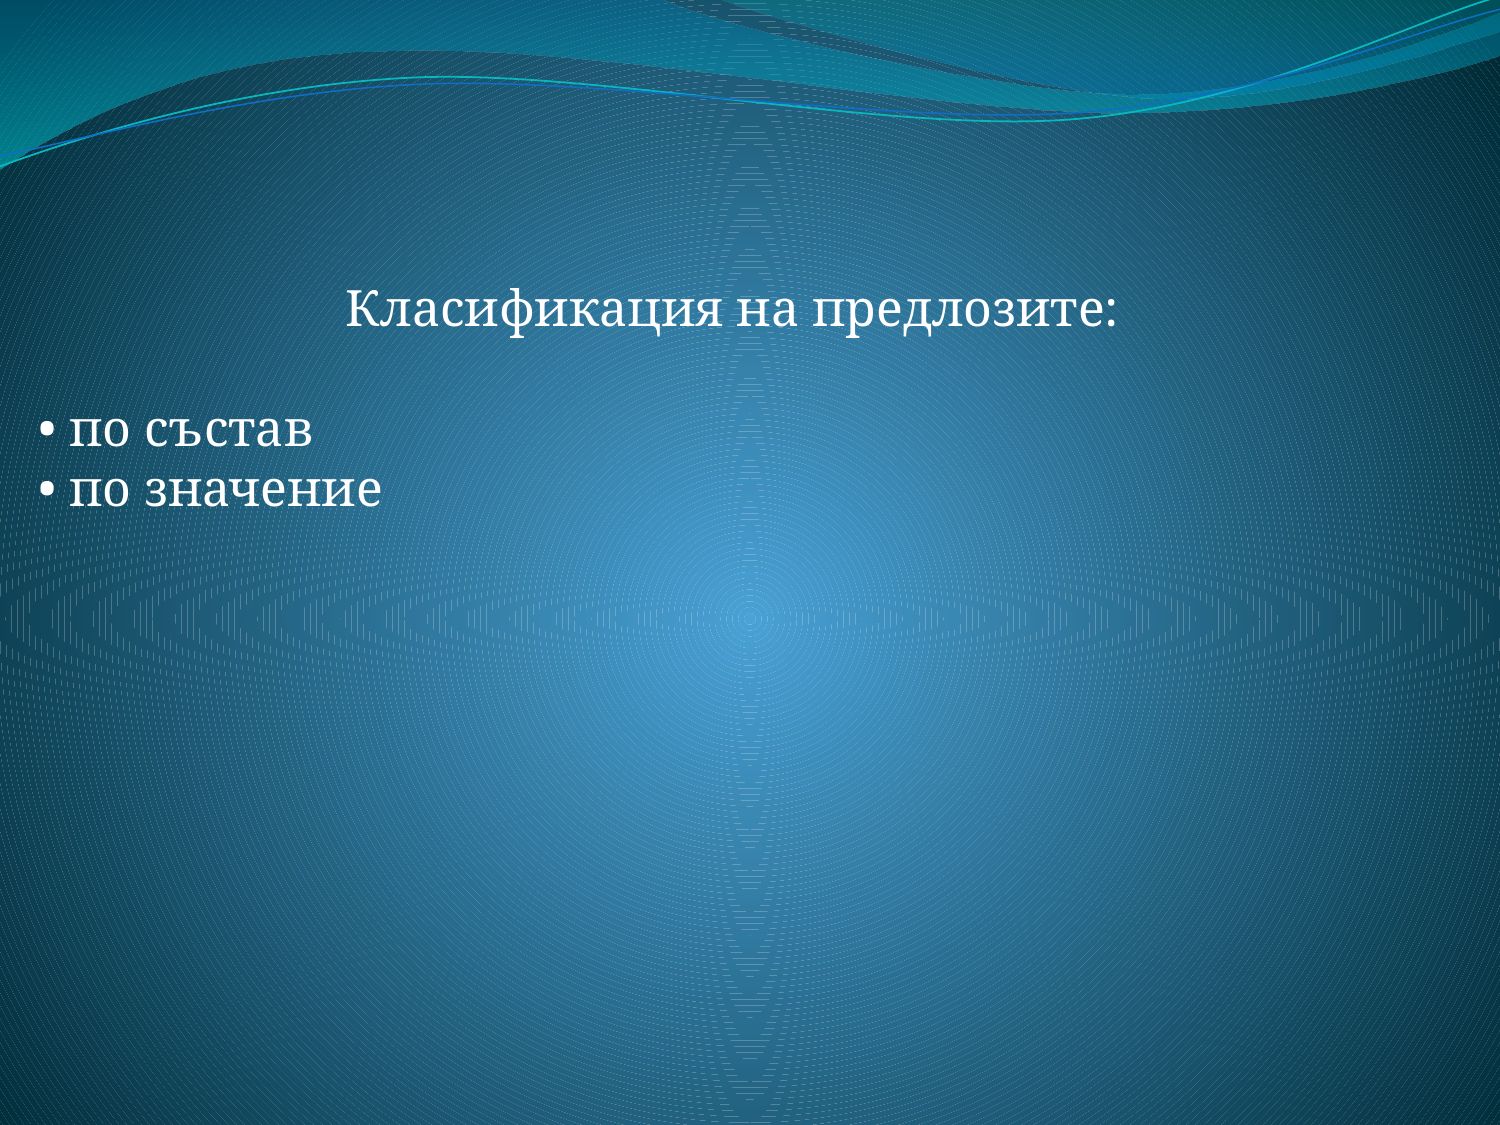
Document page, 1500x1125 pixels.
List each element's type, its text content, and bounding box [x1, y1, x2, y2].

text_box Класификация на предлозите: • по състав • по значение [23, 269, 1442, 525]
